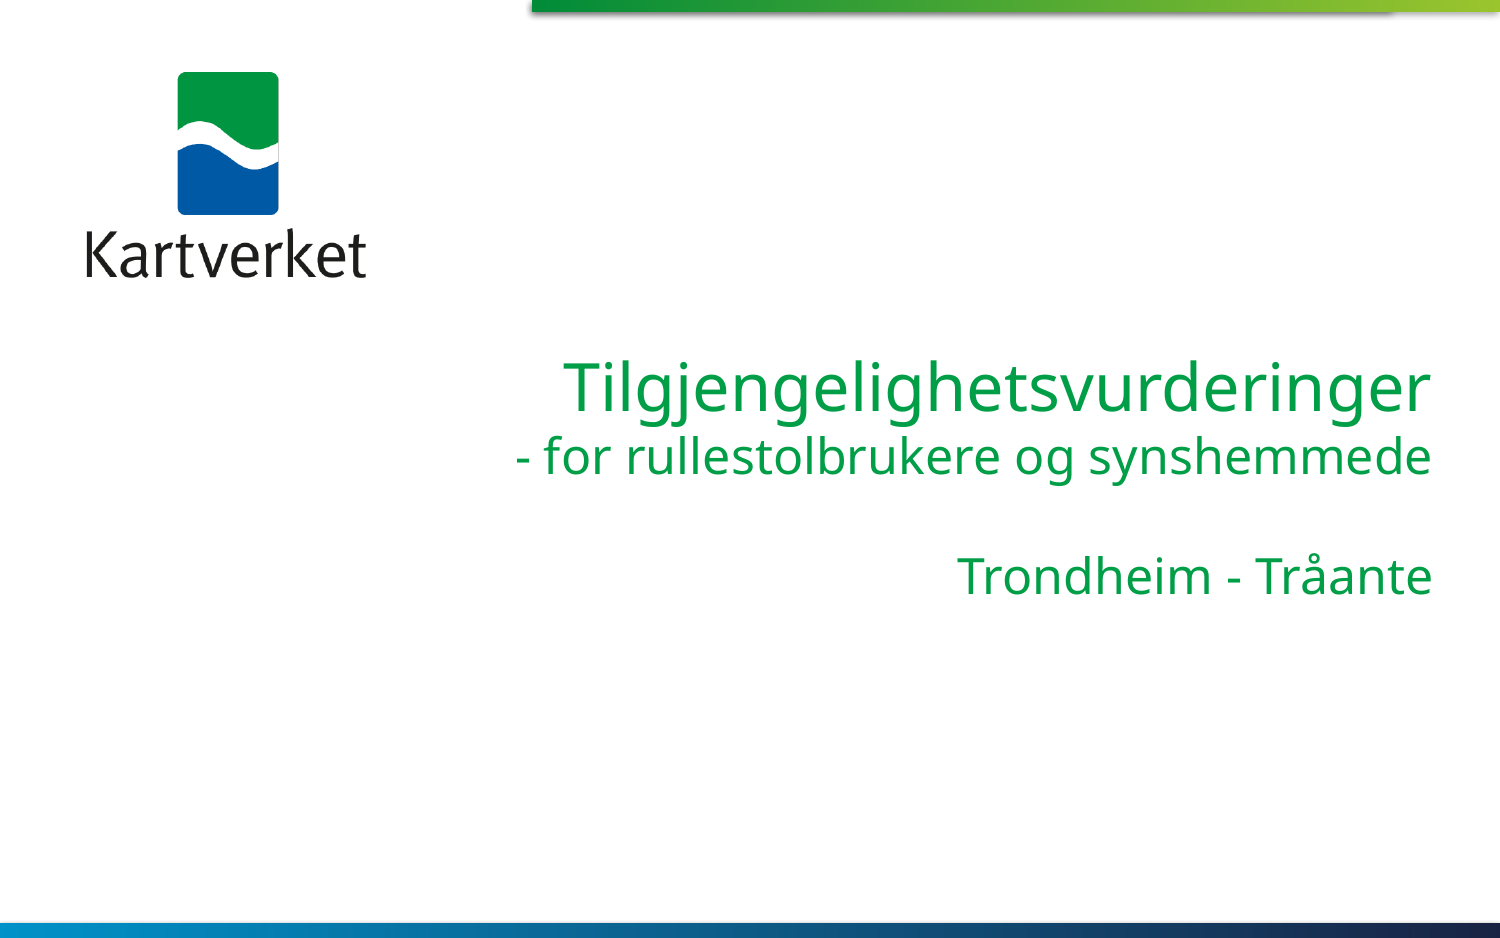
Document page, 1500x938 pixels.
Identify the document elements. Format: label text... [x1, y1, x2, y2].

text_box Tilgjengelighetsvurderinger - for rullestolbrukere og synshemmede Trondheim - Tråante [66, 337, 1449, 613]
